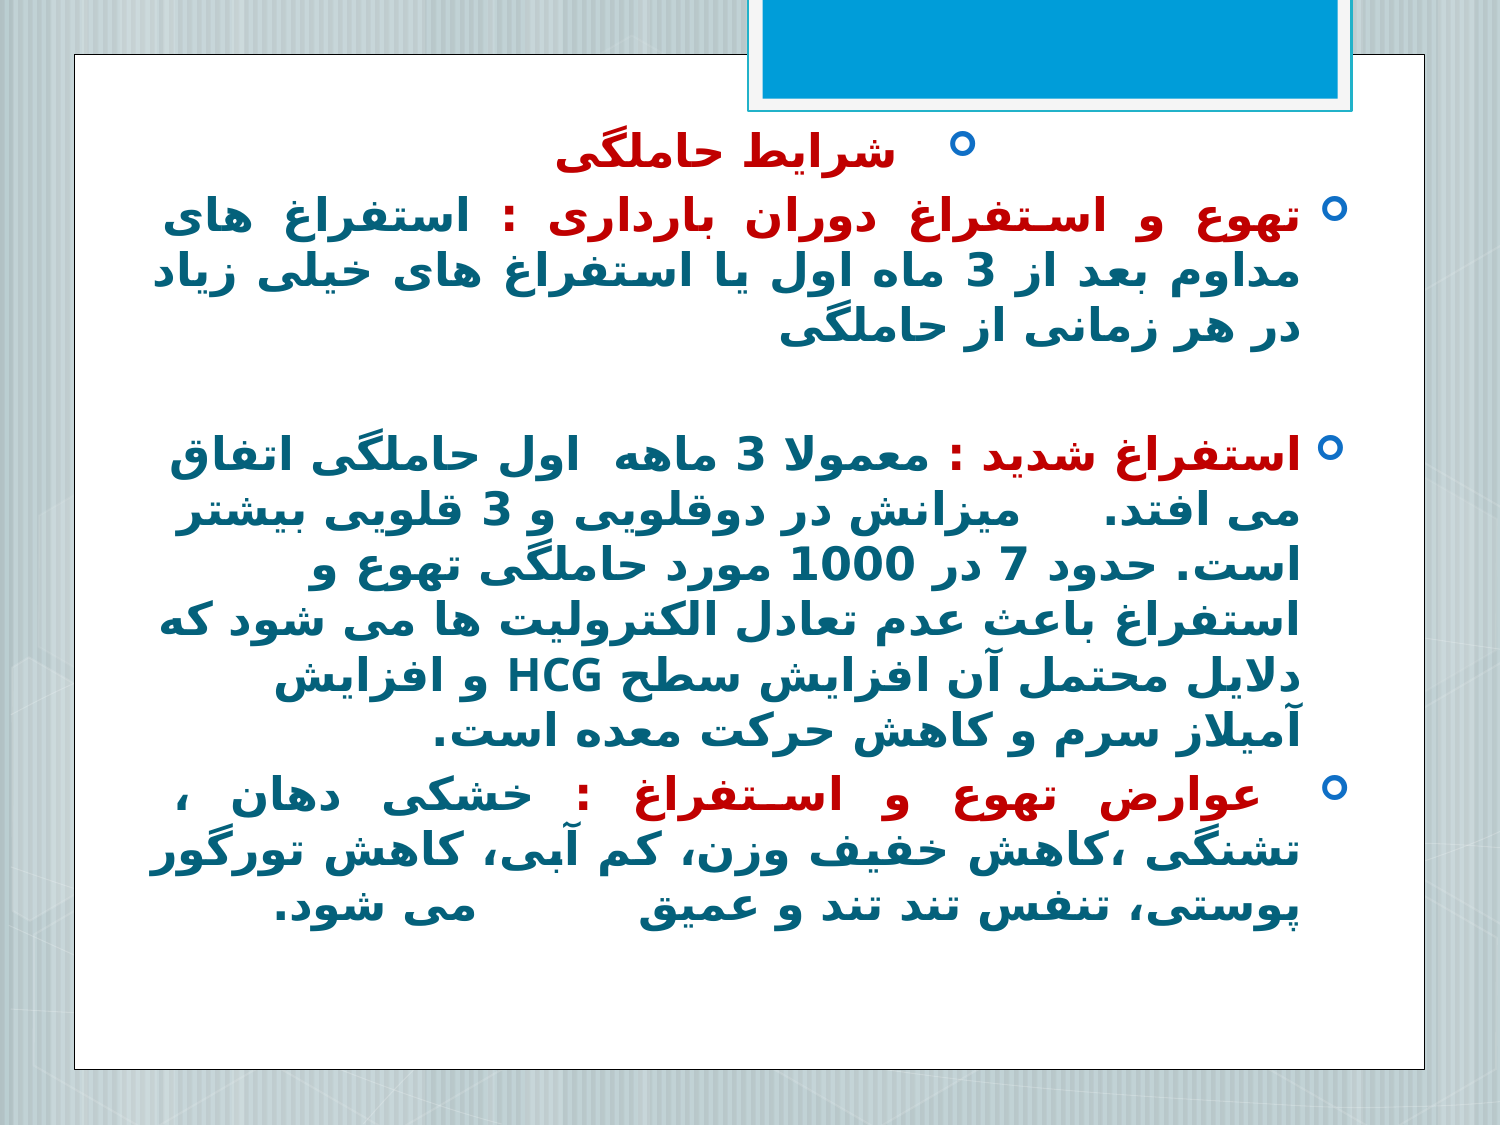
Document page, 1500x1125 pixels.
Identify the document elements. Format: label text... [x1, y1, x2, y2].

list شرایط حاملگی تهوع و استفراغ دوران بارداری : استفراغ های مداوم بعد از 3 ماه اول یا استفراغ های خیلی زیاد در هر زمانی از حاملگی استفراغ شدید : معمولا 3 ماهه اول حاملگی اتفاق می افتد. میزانش در دوقلویی و 3 قلویی بیشتر است. حدود 7 در 1000 مورد حاملگی تهوع و استفراغ باعث عدم تعادل الکترولیت ها می شود که دلایل محتمل آن افزایش سطح HCG و افزایش آمیلاز سرم و کاهش حرکت معده است. عوارض تهوع و استفراغ : خشکی دهان ، تشنگی ،کاهش خفیف وزن، کم آبی، کاهش تورگور پوستی، تنفس تند تند و عمیق می شود. [135, 113, 1369, 976]
